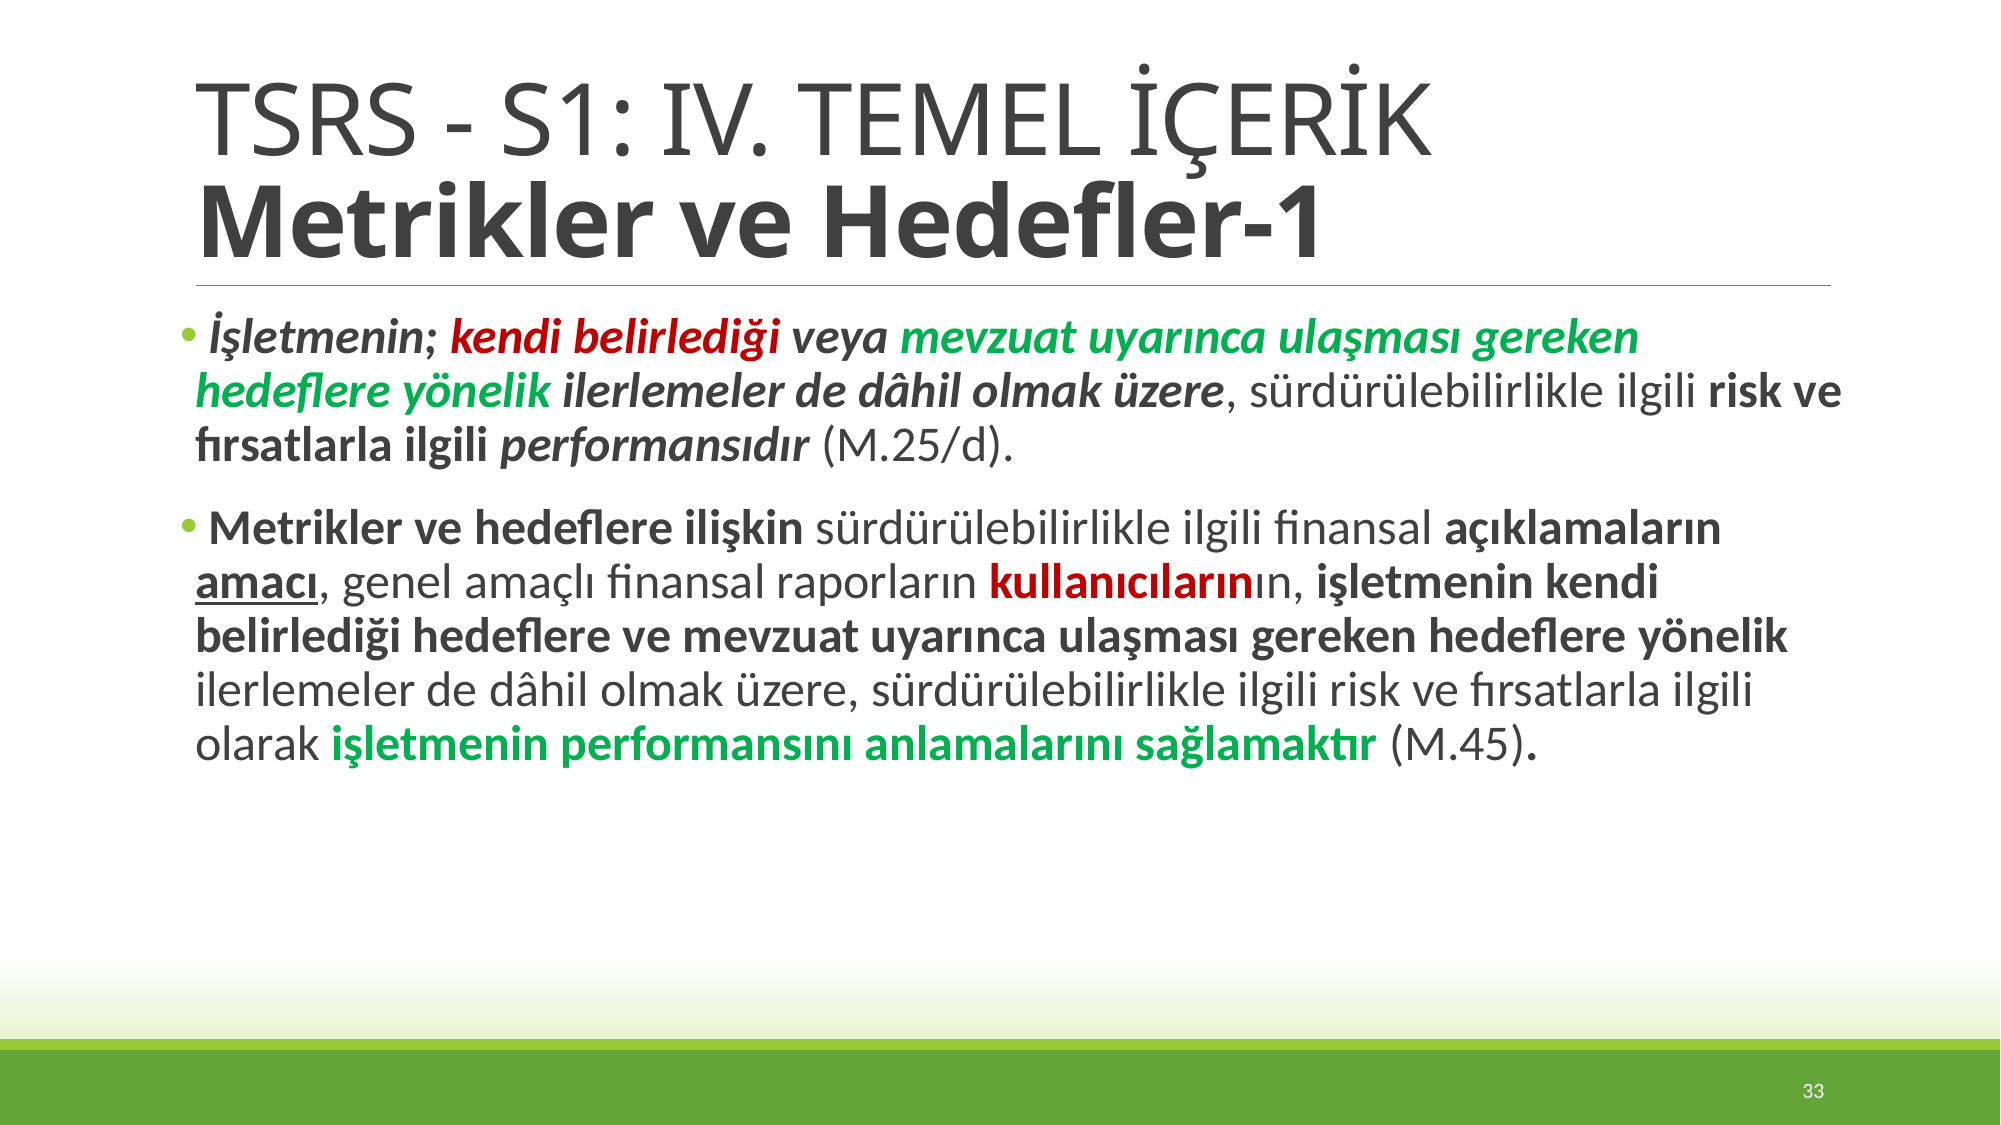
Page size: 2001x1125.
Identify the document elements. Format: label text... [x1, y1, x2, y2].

list İşletmenin; kendi belirlediği veya mevzuat uyarınca ulaşması gereken hedeflere yönelik ilerlemeler de dâhil olmak üzere, sürdürülebilirlikle ilgili risk ve fırsatlarla ilgili performansıdır (M.25/d). Metrikler ve hedeflere ilişkin sürdürülebilirlikle ilgili finansal açıklamaların amacı, genel amaçlı finansal raporların kullanıcılarının, işletmenin kendi belirlediği hedeflere ve mevzuat uyarınca ulaşması gereken hedeflere yönelik ilerlemeler de dâhil olmak üzere, sürdürülebilirlikle ilgili risk ve fırsatlarla ilgili olarak işletmenin performansını anlamalarını sağlamaktır (M.45). [180, 302, 1845, 963]
slide_number 33 [1624, 1059, 1840, 1120]
title TSRS - S1: IV. TEMEL İÇERİK Metrikler ve Hedefler-1 [180, 47, 1830, 285]
